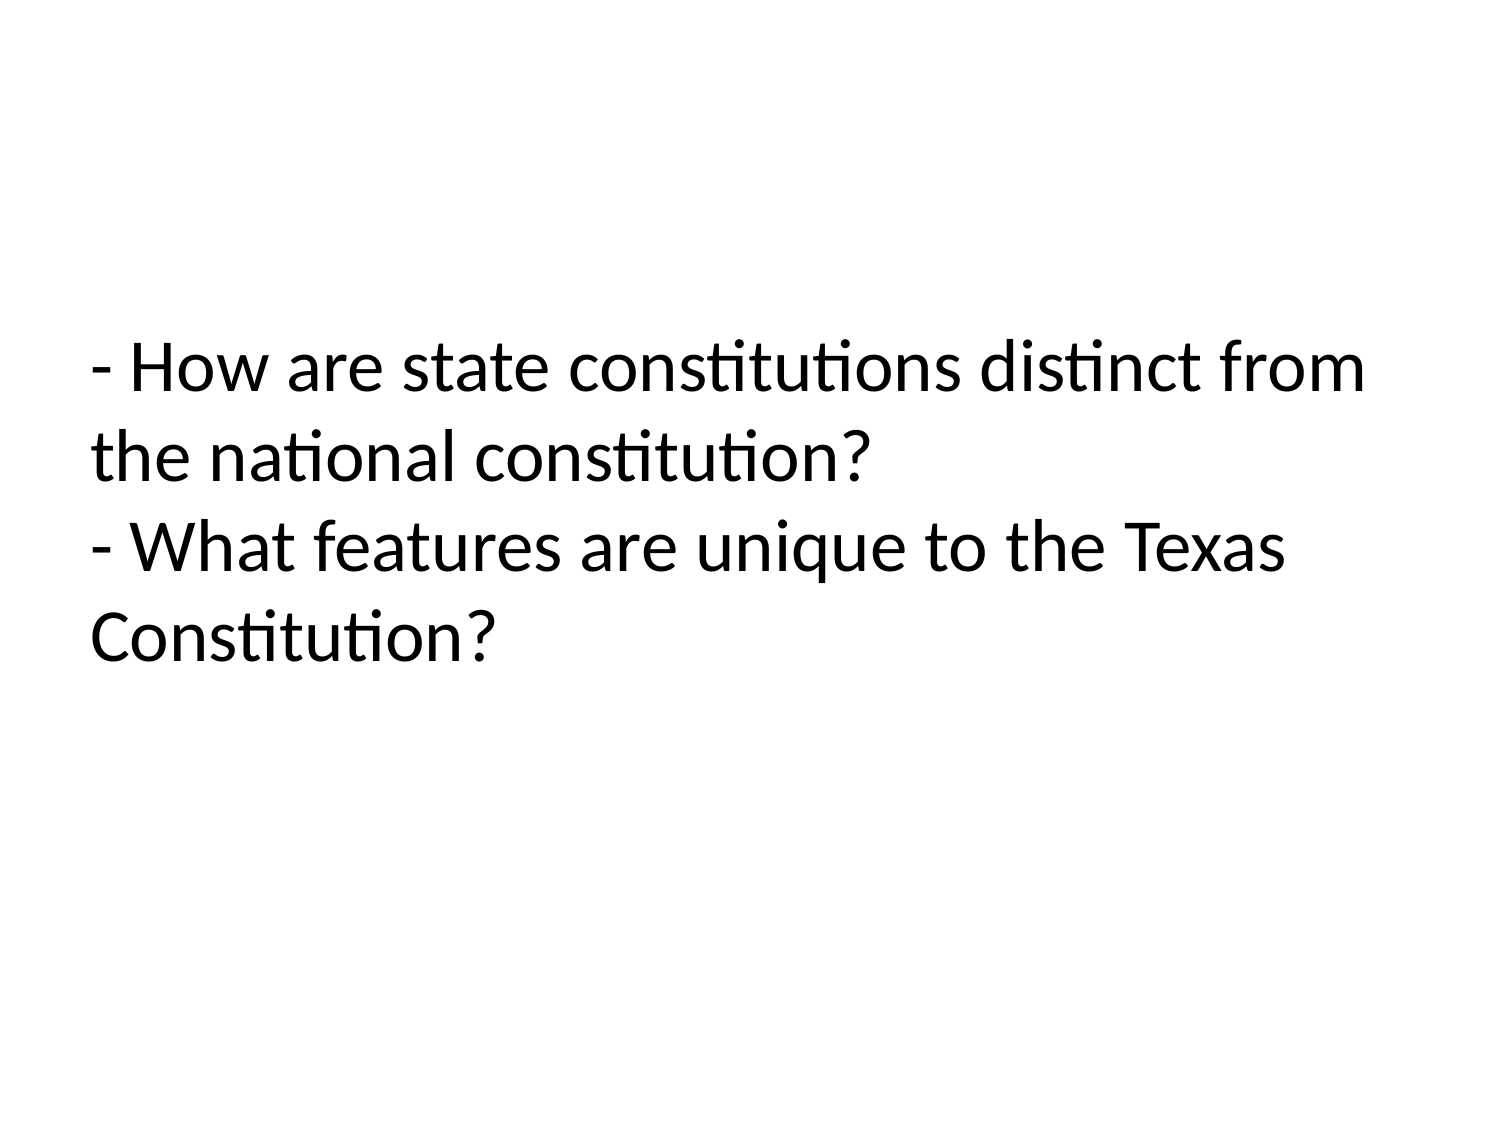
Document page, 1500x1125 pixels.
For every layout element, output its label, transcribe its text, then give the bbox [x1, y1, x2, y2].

title - How are state constitutions distinct from the national constitution? - What features are unique to the Texas Constitution? [75, 45, 1425, 1038]
